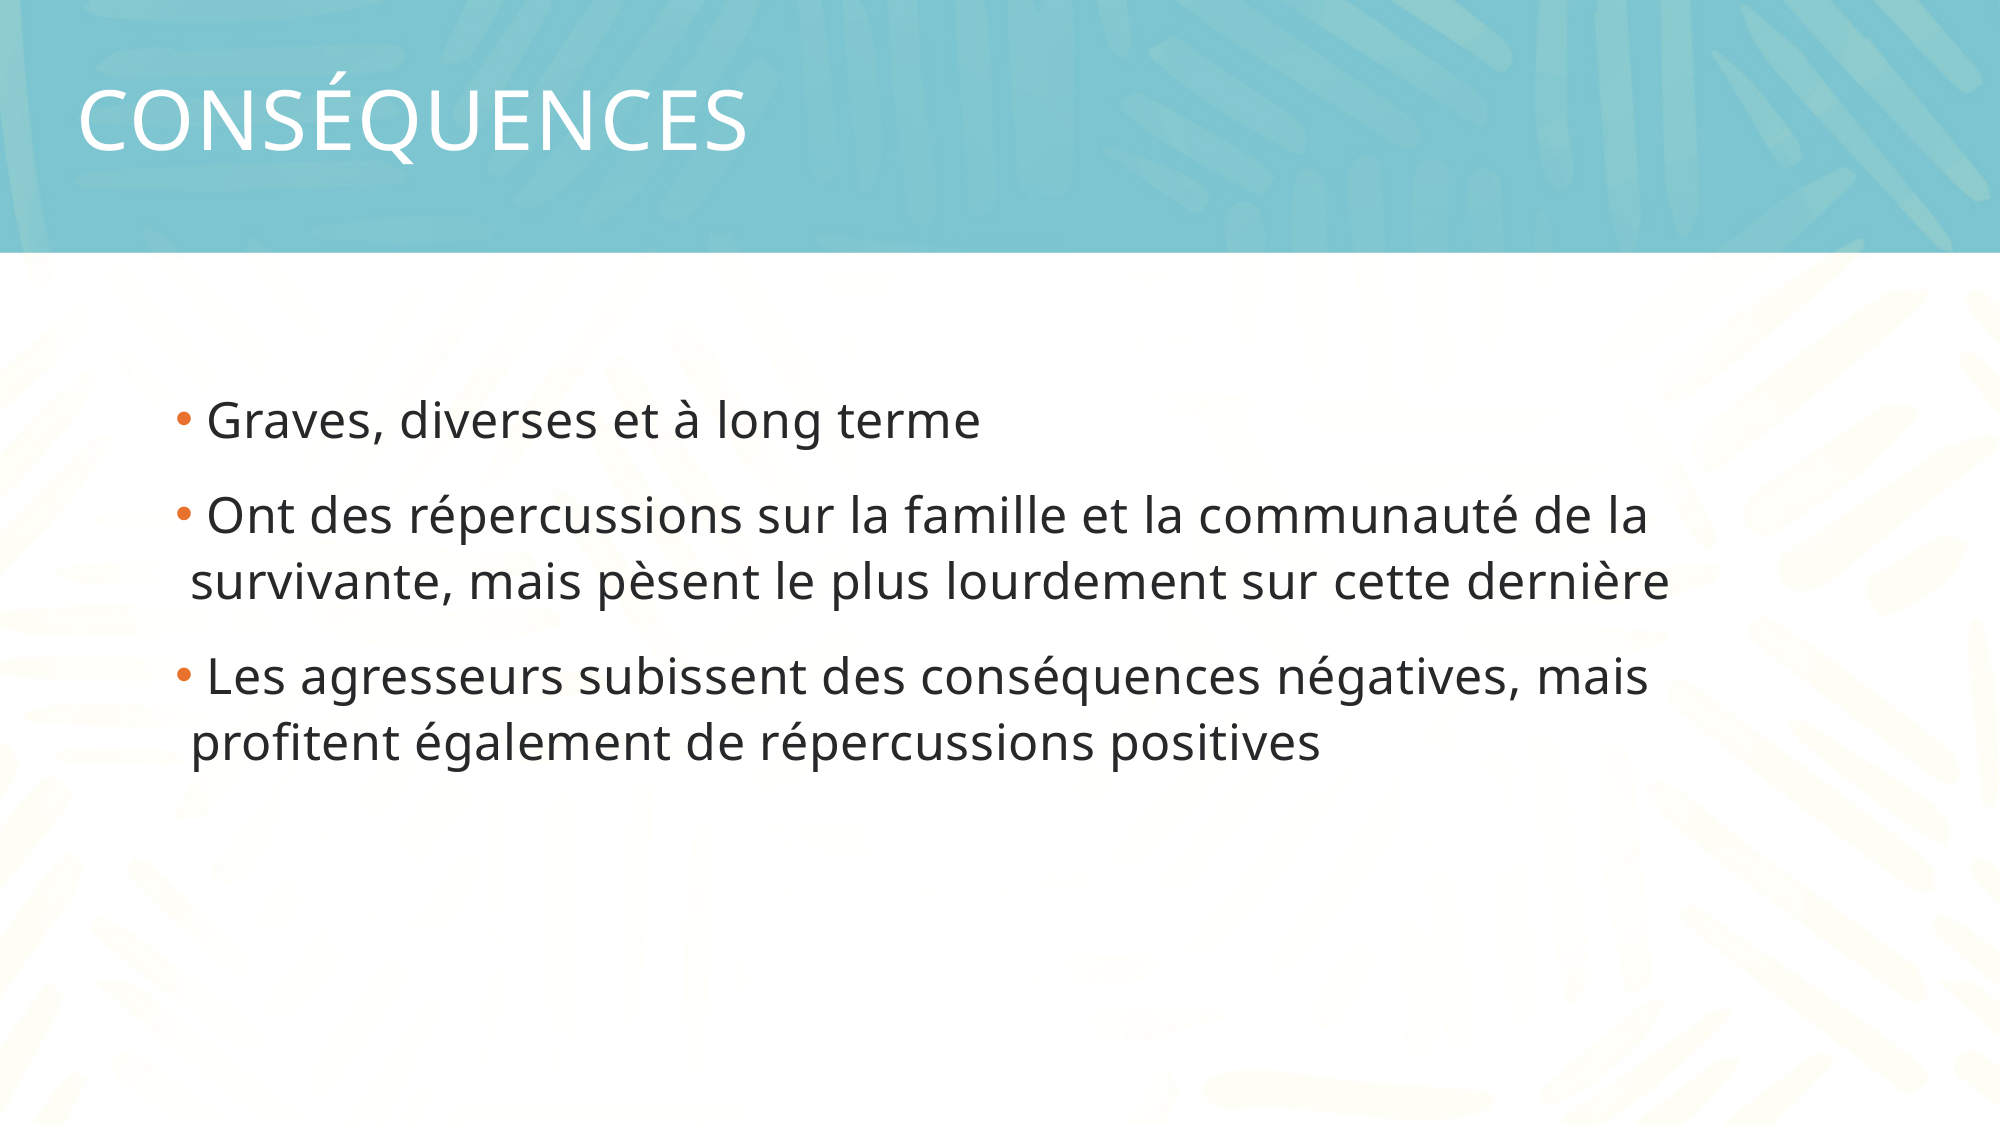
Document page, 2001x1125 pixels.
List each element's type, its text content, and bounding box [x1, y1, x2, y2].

list Graves, diverses et à long terme Ont des répercussions sur la famille et la communauté de la survivante, mais pèsent le plus lourdement sur cette dernière Les agresseurs subissent des conséquences négatives, mais profitent également de répercussions positives [167, 374, 1763, 1036]
picture [0, 0, 2000, 1125]
title Conséquences [61, 33, 1938, 220]
